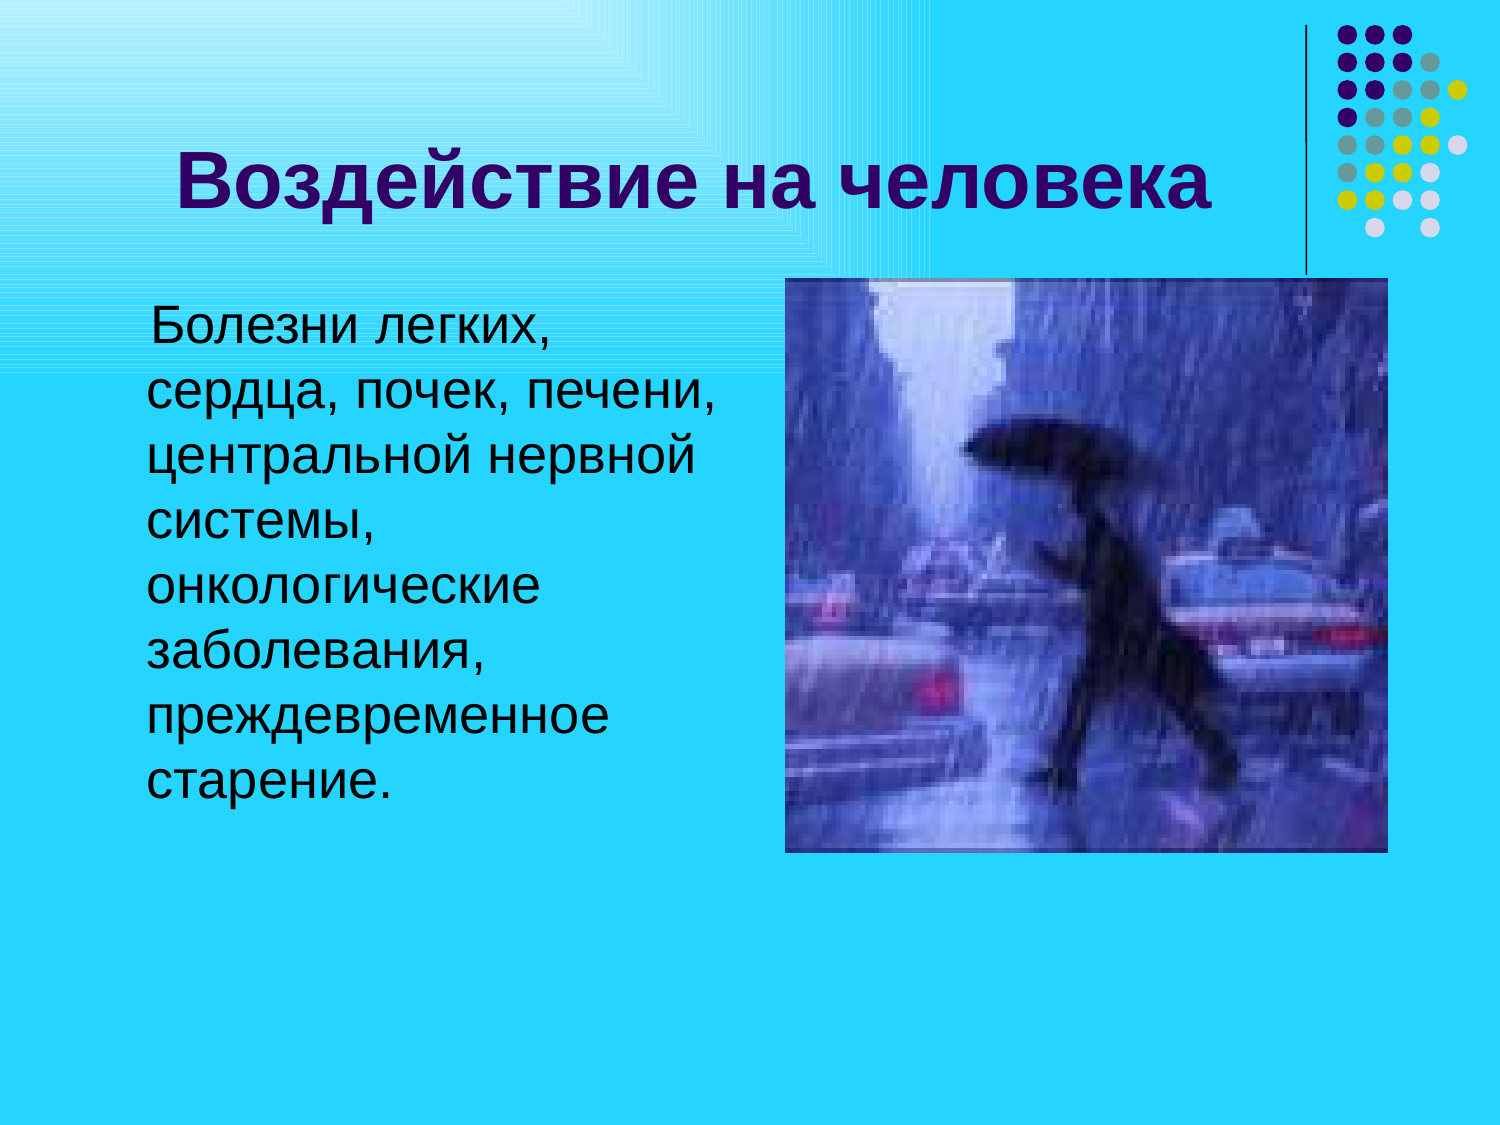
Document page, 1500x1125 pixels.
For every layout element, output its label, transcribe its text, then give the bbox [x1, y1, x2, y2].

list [785, 278, 1388, 854]
title Воздействие на человека [74, 19, 1313, 233]
list Болезни легких, сердца, почек, печени, центральной нервной системы, онкологические заболевания, преждевременное старение. [74, 281, 738, 1006]
